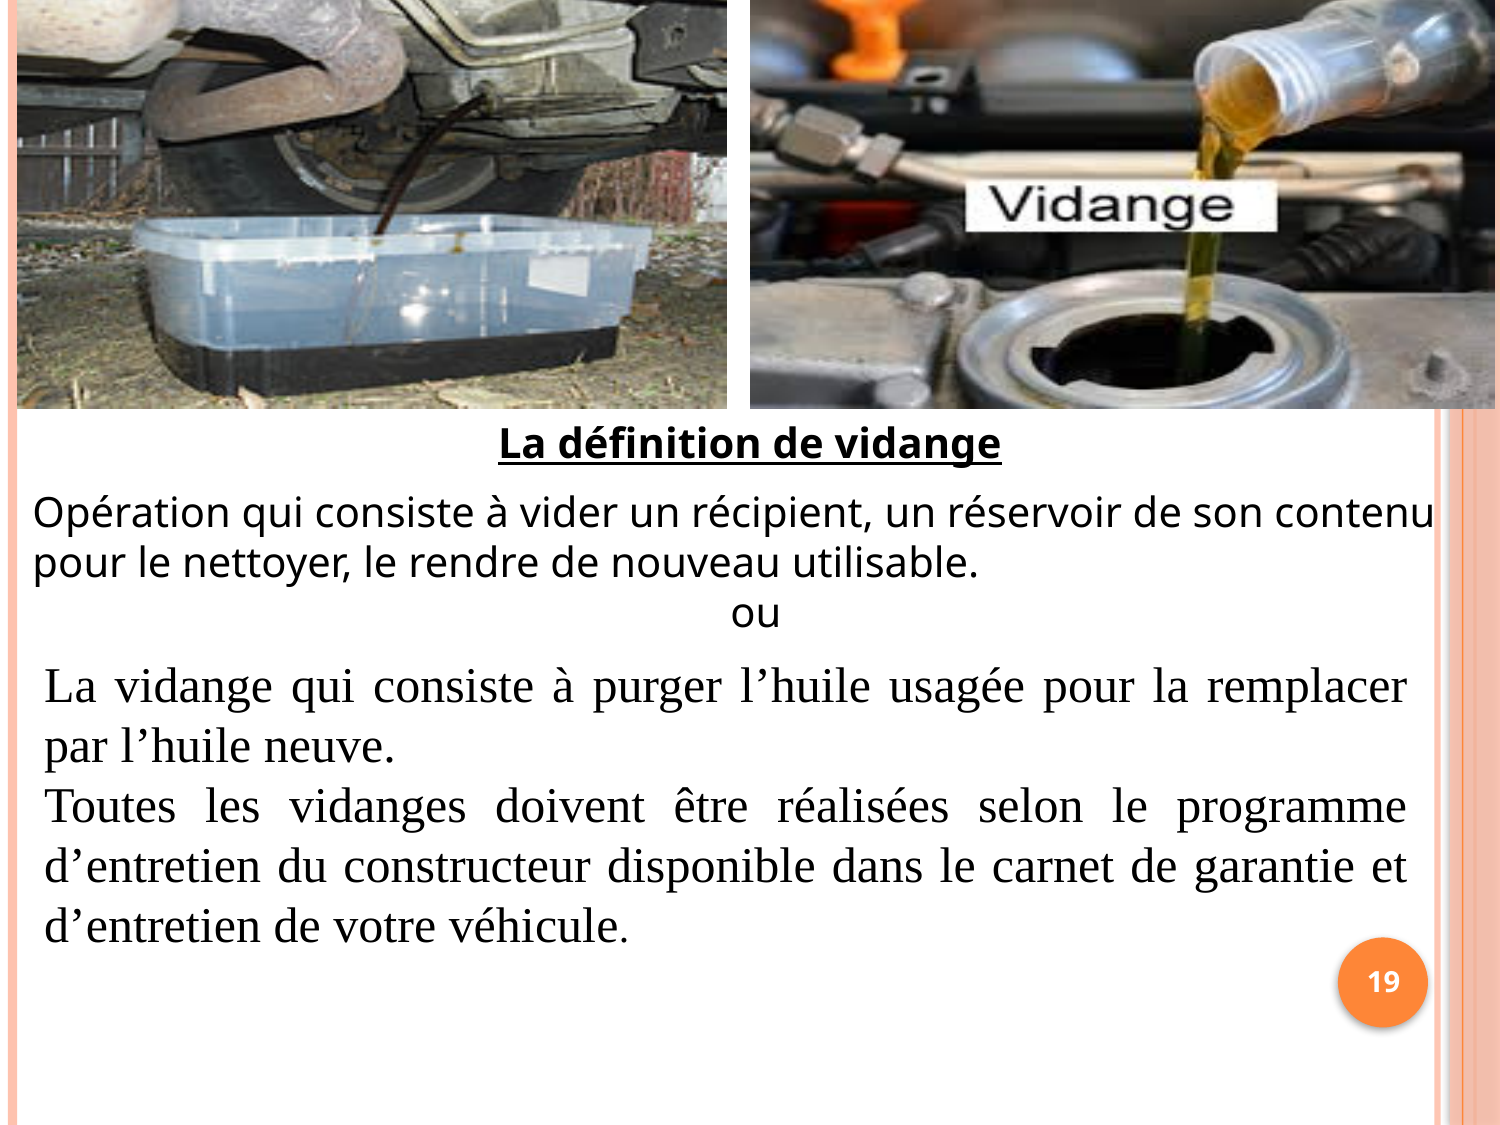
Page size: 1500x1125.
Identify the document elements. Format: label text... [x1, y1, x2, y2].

text_box La définition de vidange [41, 409, 1459, 475]
picture [17, 0, 727, 410]
text_box Opération qui consiste à vider un récipient, un réservoir de son contenu pour le nettoyer, le rendre de nouveau utilisable. ou [17, 478, 1495, 644]
slide_number 19 [1333, 940, 1434, 1027]
picture [749, 0, 1495, 410]
text_box La vidange qui consiste à purger l’huile usagée pour la remplacer par l’huile neuve. Toutes les vidanges doivent être réalisées selon le programme d’entretien du constructeur disponible dans le carnet de garantie et d’entretien de votre véhicule. [29, 645, 1424, 960]
